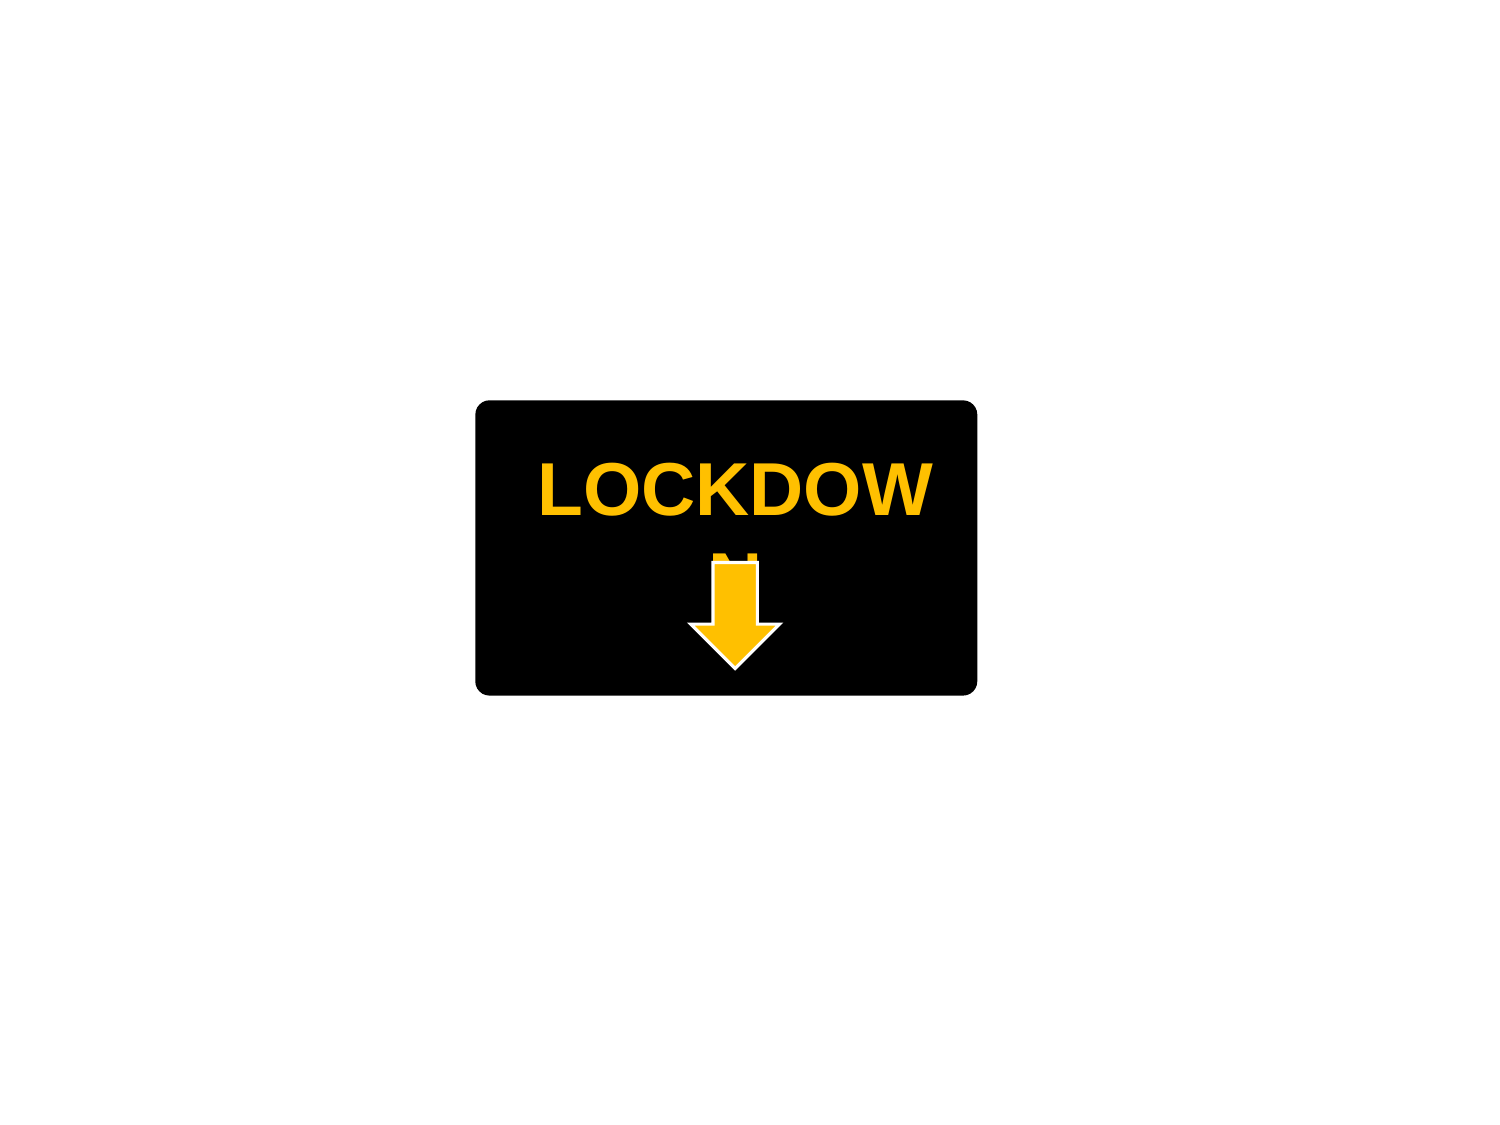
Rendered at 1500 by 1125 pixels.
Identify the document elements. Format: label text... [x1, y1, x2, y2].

text_box [686, 560, 784, 671]
text_box [473, 398, 979, 698]
text_box LOCKDOWN [498, 433, 972, 629]
